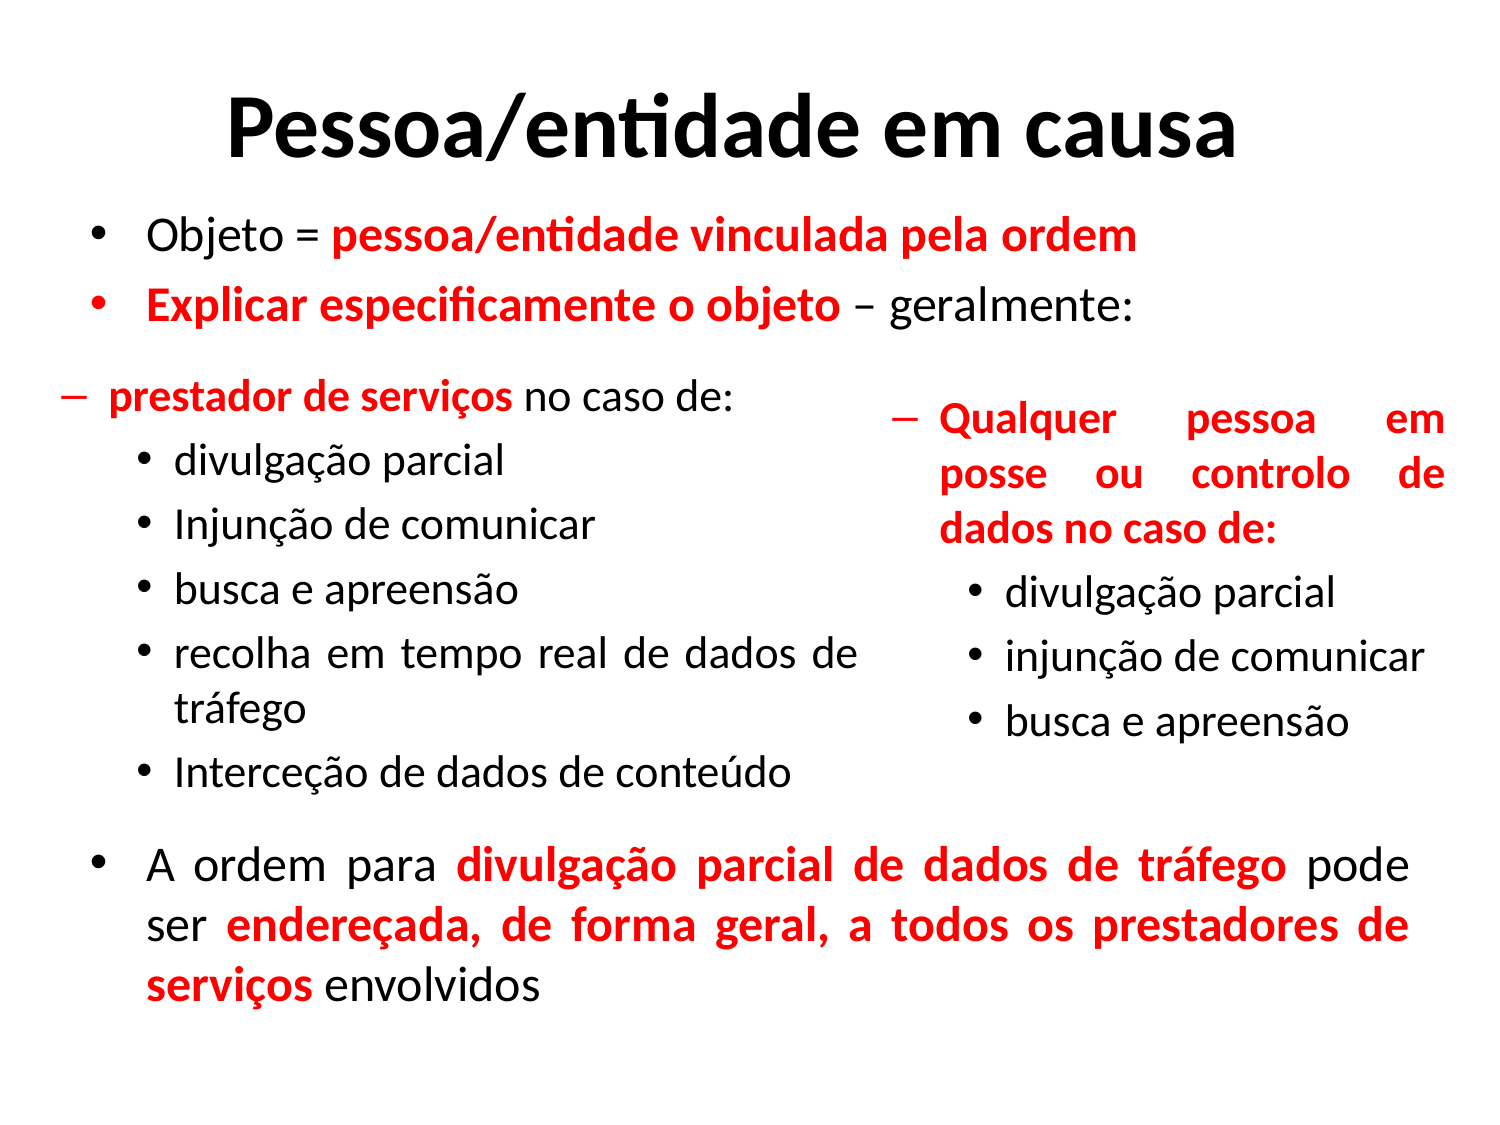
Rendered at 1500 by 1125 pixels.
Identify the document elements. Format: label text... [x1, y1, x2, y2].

text_box Qualquer pessoa em posse ou controlo de dados no caso de: divulgação parcial injunção de comunicar busca e apreensão [802, 380, 1461, 1045]
text_box Objeto = pessoa/entidade vinculada pela ordem Explicar especificamente o objeto – geralmente: A ordem para divulgação parcial de dados de tráfego pode ser endereçada, de forma geral, a todos os prestadores de serviços envolvidos [74, 194, 1425, 359]
text_box prestador de serviços no caso de: divulgação parcial Injunção de comunicar busca e apreensão recolha em tempo real de dados de tráfego Interceção de dados de conteúdo [0, 358, 874, 864]
title Pessoa/entidade em causa [57, 27, 1408, 216]
